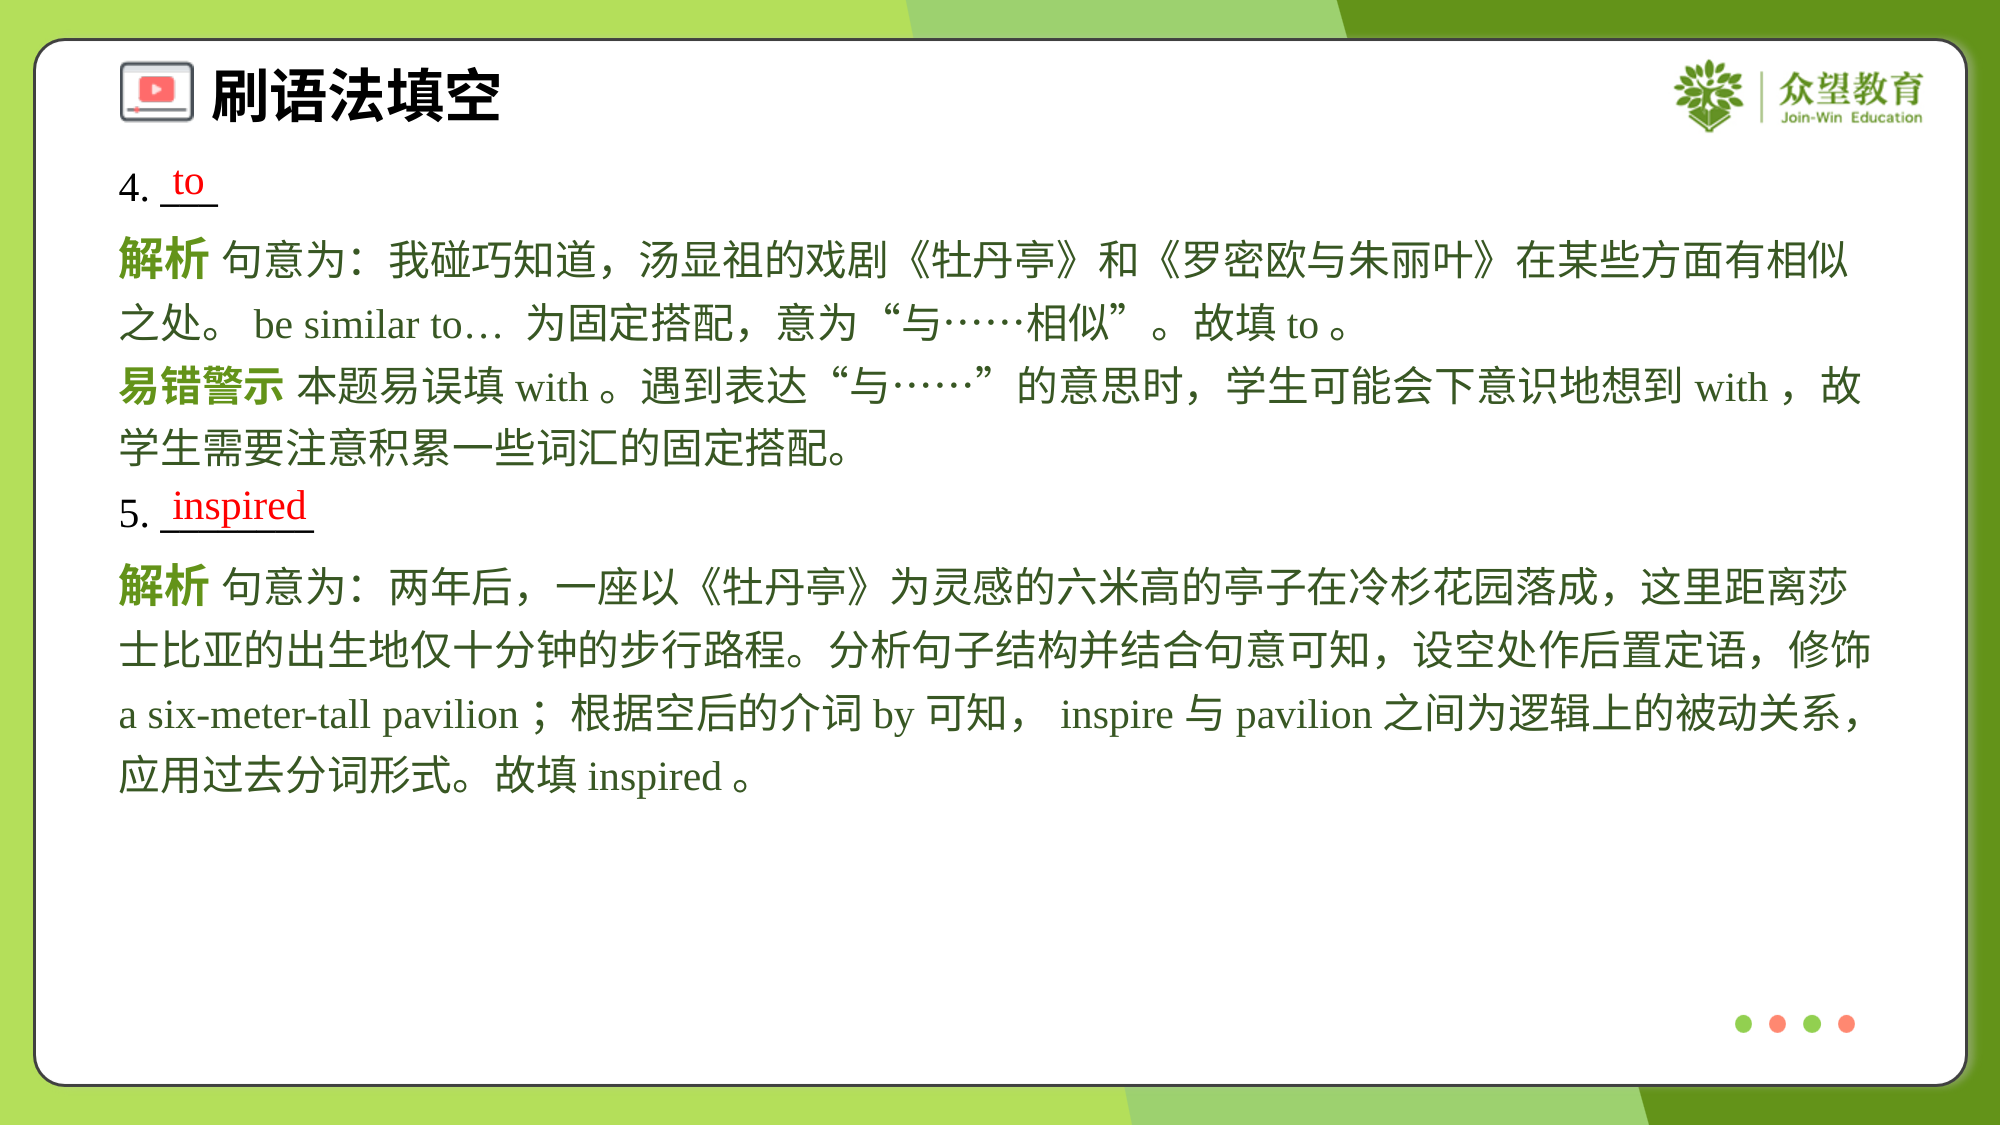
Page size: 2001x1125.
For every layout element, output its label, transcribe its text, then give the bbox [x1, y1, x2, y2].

text_box inspired [167, 464, 312, 523]
text_box 解析 句意为：我碰巧知道，汤显祖的戏剧《牡丹亭》和《罗密欧与朱丽叶》在某些方面有相似之处。be similar to… 为固定搭配，意为“与……相似”。故填to。 易错警示 本题易误填with。遇到表达“与……”的意思时，学生可能会下意识地想到with，故学生需要注意积累一些词汇的固定搭配。 [118, 215, 1883, 468]
text_box 5. ________ [118, 473, 1883, 531]
text_box to [167, 140, 210, 199]
text_box 4. ___ [118, 146, 1883, 204]
text_box 解析 句意为：两年后，一座以《牡丹亭》为灵感的六米高的亭子在冷杉花园落成，这里距离莎士比亚的出生地仅十分钟的步行路程。分析句子结构并结合句意可知，设空处作后置定语，修饰a six-meter-tall pavilion；根据空后的介词by可知，inspire与pavilion之间为逻辑上的被动关系，应用过去分词形式。故填inspired。 [118, 542, 1883, 795]
picture [0, 0, 2000, 1125]
